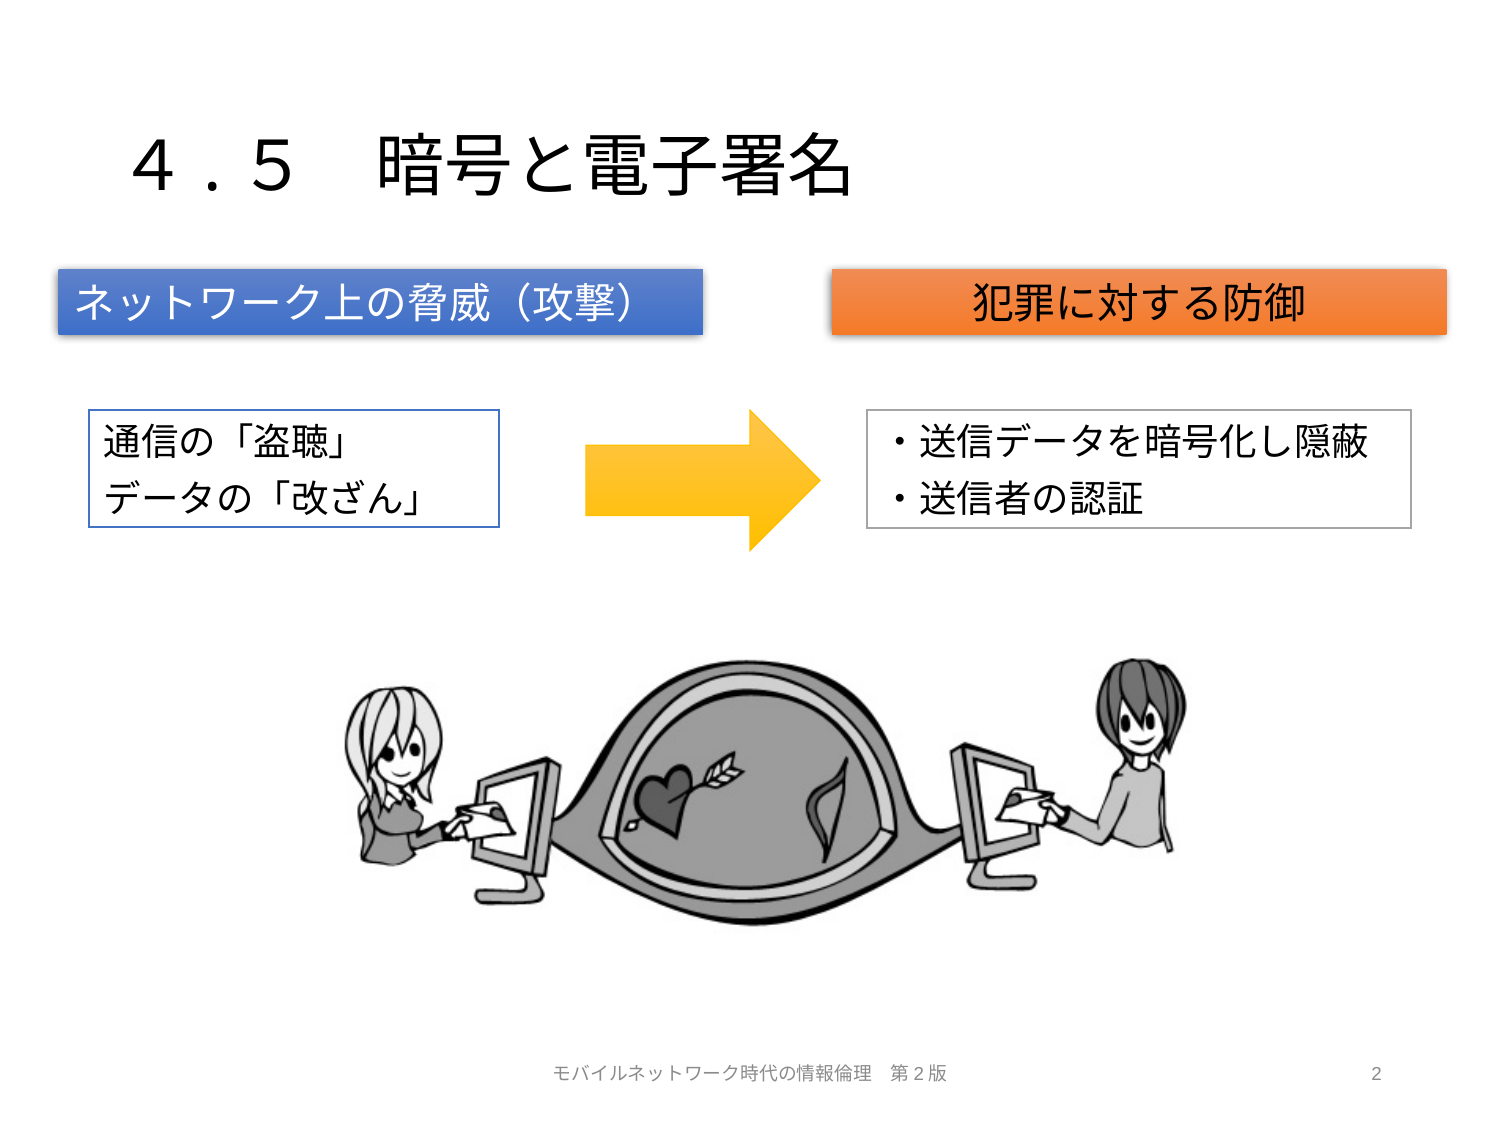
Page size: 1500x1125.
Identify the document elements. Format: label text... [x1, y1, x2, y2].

text_box ネットワーク上の脅威（攻撃） [58, 269, 703, 335]
title ４.５ 暗号と電子署名 [103, 59, 1397, 278]
picture [328, 632, 1198, 947]
footer モバイルネットワーク時代の情報倫理 第2版 [496, 1042, 1004, 1103]
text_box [88, 410, 1411, 551]
slide_number 2 [1059, 1042, 1397, 1103]
text_box 犯罪に対する防御 [832, 269, 1447, 335]
